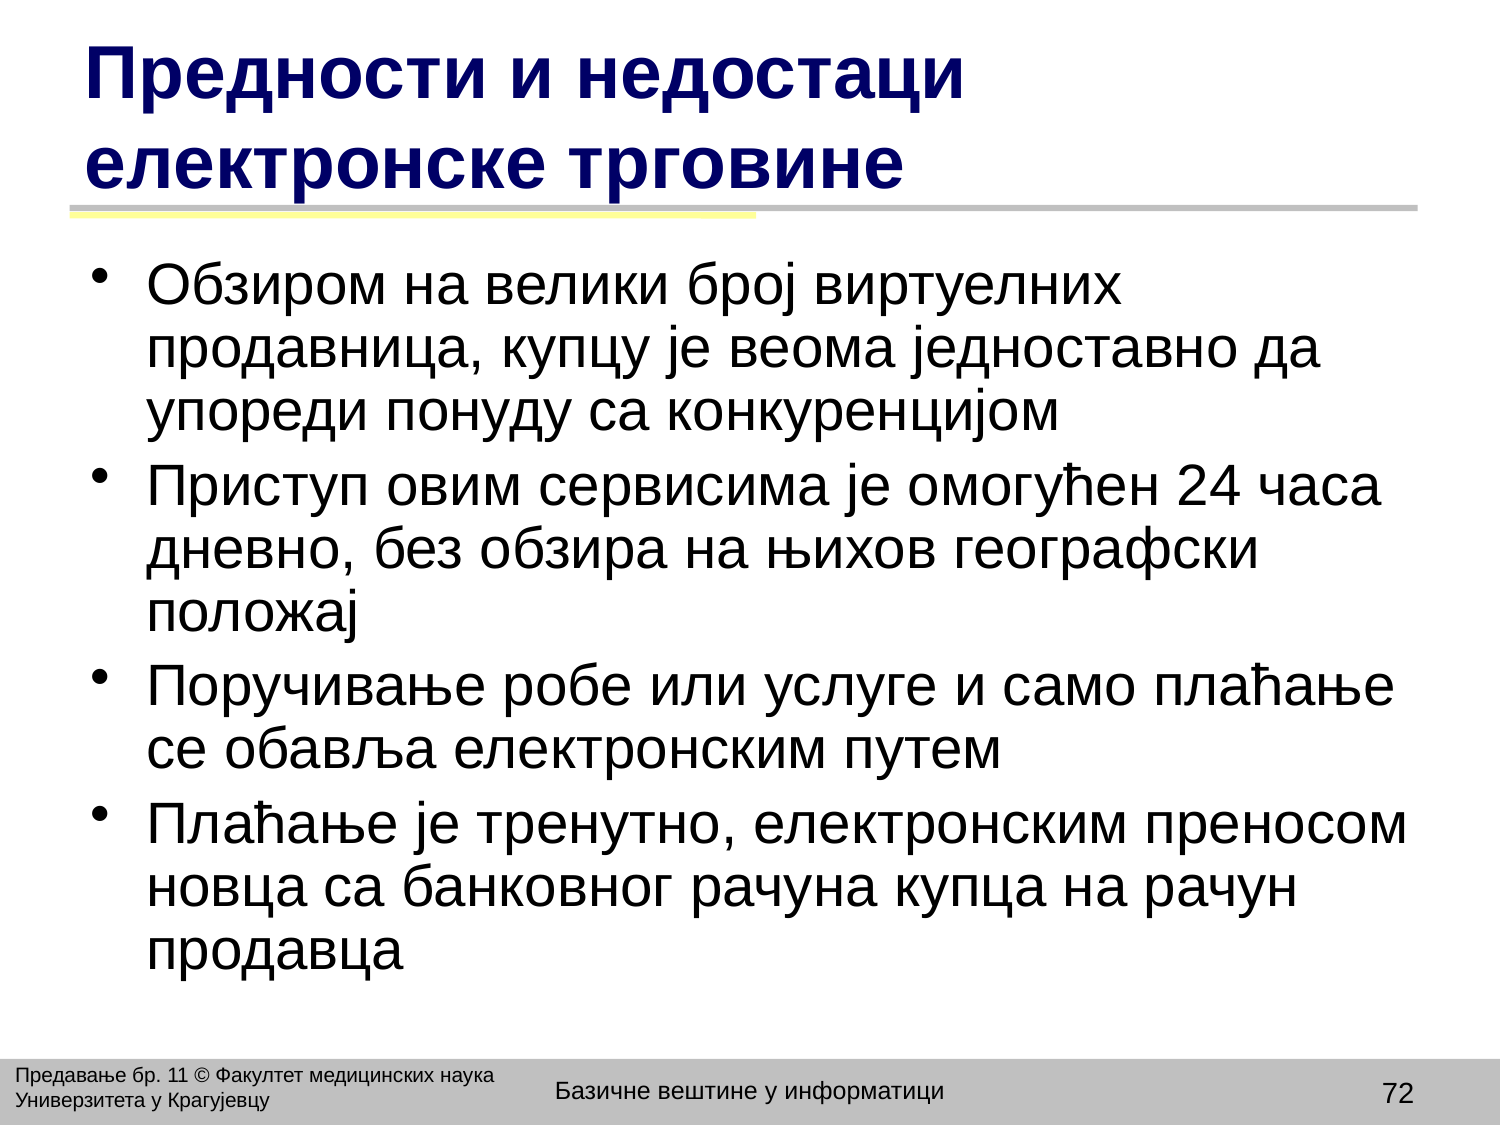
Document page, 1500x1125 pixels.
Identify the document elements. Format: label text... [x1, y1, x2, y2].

slide_number 72 [1079, 1066, 1430, 1125]
footer Базичне вештине у информатици [512, 1066, 988, 1125]
list Обзиром на велики број виртуелних продавница, купцу је веома једноставно да упореди понуду са конкуренцијом Приступ овим сервисима је омогућен 24 часа дневно, без обзира на њихов географски положај Поручивање робе или услуге и само плаћање се обавља електронским путем Плаћање је тренутно, електронским преносом новца са банковног рачуна купца на рачун продавца [74, 246, 1426, 1023]
slide_number Предавање бр. 11 © Факултет медицинских наука Универзитета у Крагујевцу [0, 1053, 621, 1108]
title Предности и недостаци електронске трговине [69, 19, 1426, 208]
